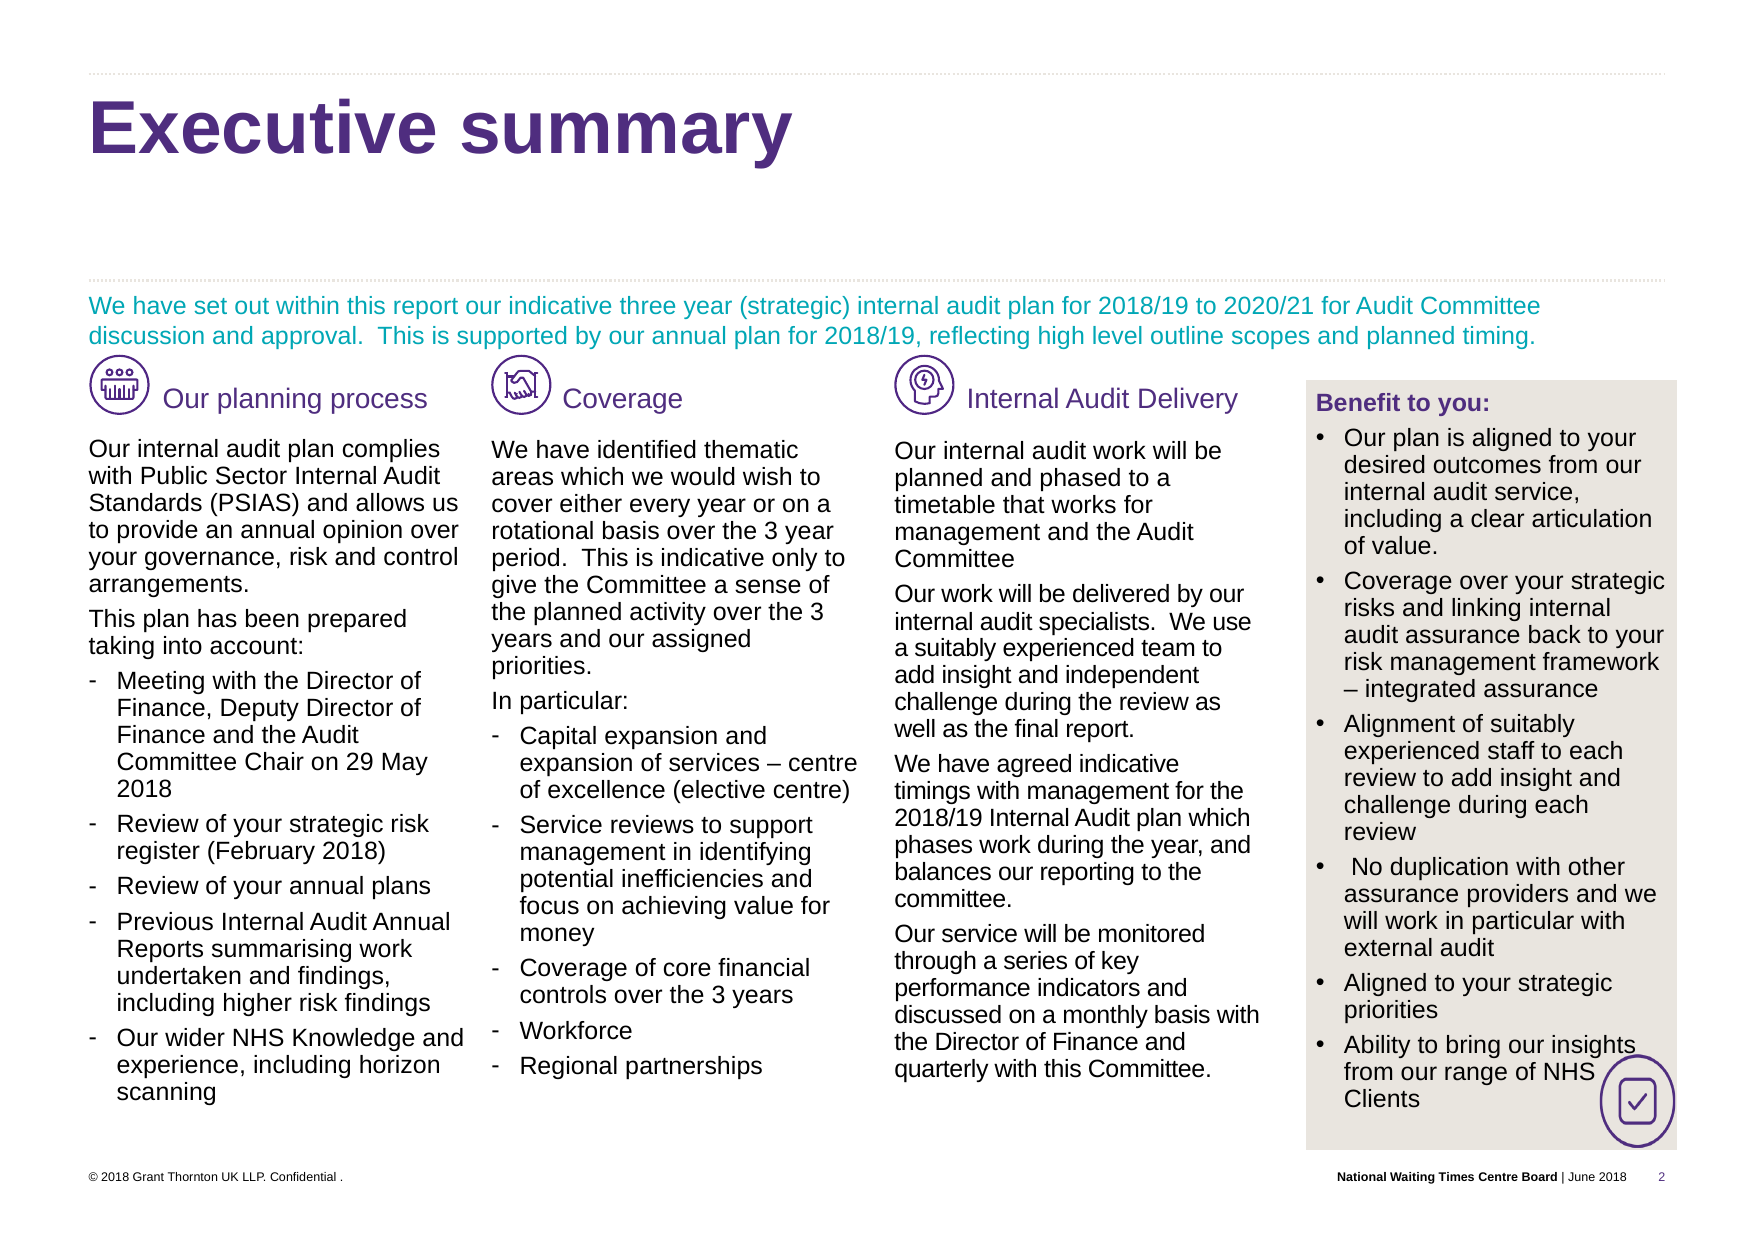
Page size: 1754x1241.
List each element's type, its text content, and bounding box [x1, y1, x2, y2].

text_box Our planning process [150, 380, 429, 415]
picture [89, 354, 150, 415]
picture [894, 354, 955, 415]
list Our internal audit work will be planned and phased to a timetable that works for management and the Audit Committee Our work will be delivered by our internal audit specialists. We use a suitably experienced team to add insight and independent challenge during the review as well as the final report. We have agreed indicative timings with management for the 2018/19 Internal Audit plan which phases work during the year, and balances our reporting to the committee. Our service will be monitored through a series of key performance indicators and discussed on a monthly basis with the Director of Finance and quarterly with this Committee. [894, 438, 1263, 1145]
picture [491, 354, 552, 415]
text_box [1306, 380, 1676, 1150]
list Our internal audit plan complies with Public Sector Internal Audit Standards (PSIAS) and allows us to provide an annual opinion over your governance, risk and control arrangements. This plan has been prepared taking into account: Meeting with the Director of Finance, Deputy Director of Finance and the Audit Committee Chair on 29 May 2018 Review of your strategic risk register (February 2018) Review of your annual plans Previous Internal Audit Annual Reports summarising work undertaken and findings, including higher risk findings Our wider NHS Knowledge and experience, including horizon scanning [88, 436, 474, 1145]
list We have set out within this report our indicative three year (strategic) internal audit plan for 2018/19 to 2020/21 for Audit Committee discussion and approval. This is supported by our annual plan for 2018/19, reflecting high level outline scopes and planned timing. [88, 289, 1666, 362]
title Executive summary [88, 88, 1666, 281]
list We have identified thematic areas which we would wish to cover either every year or on a rotational basis over the 3 year period. This is indicative only to give the Committee a sense of the planned activity over the 3 years and our assigned priorities. In particular: Capital expansion and expansion of services – centre of excellence (elective centre) Service reviews to support management in identifying potential inefficiencies and focus on achieving value for money Coverage of core financial controls over the 3 years Workforce Regional partnerships [491, 437, 860, 1069]
text_box Internal Audit Delivery [955, 380, 1247, 415]
text_box Coverage [552, 380, 692, 415]
slide_number 2 [1627, 1169, 1666, 1185]
